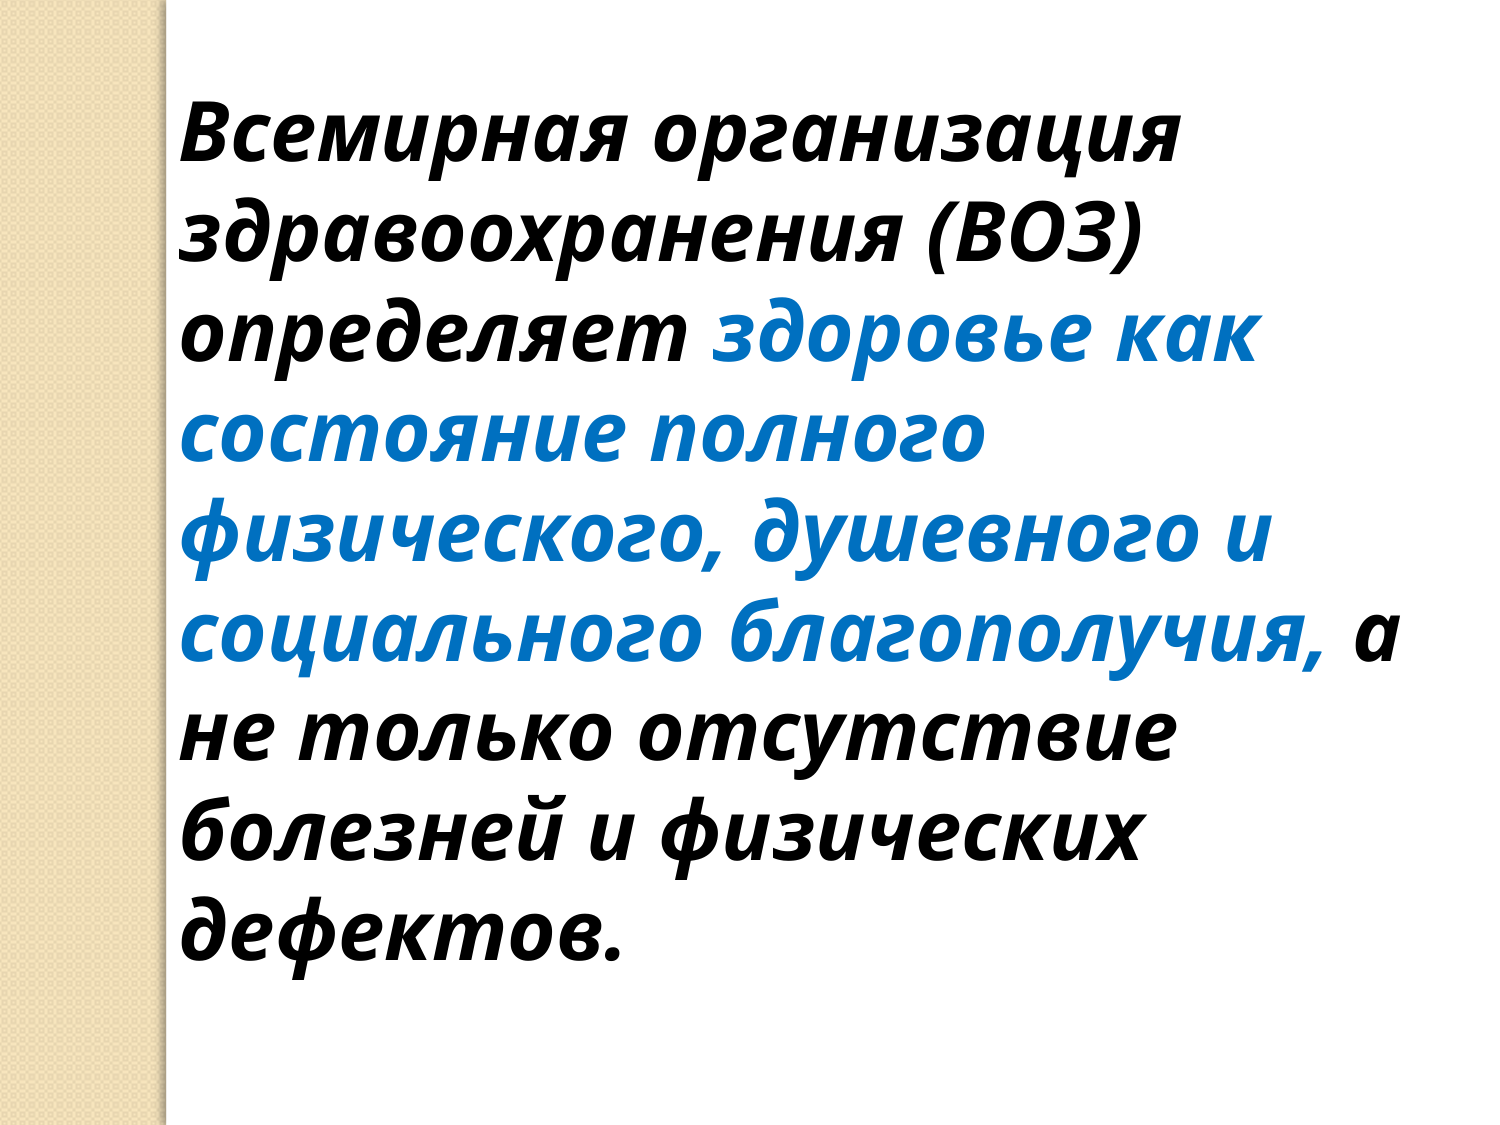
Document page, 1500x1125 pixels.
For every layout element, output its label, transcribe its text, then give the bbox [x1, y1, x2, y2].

text_box Всемирная организация здравоохранения (ВОЗ) определяет здоровье как состояние полного физического, душевного и социального благополучия, а не только отсутствие болезней и физических дефектов. [164, 70, 1465, 985]
